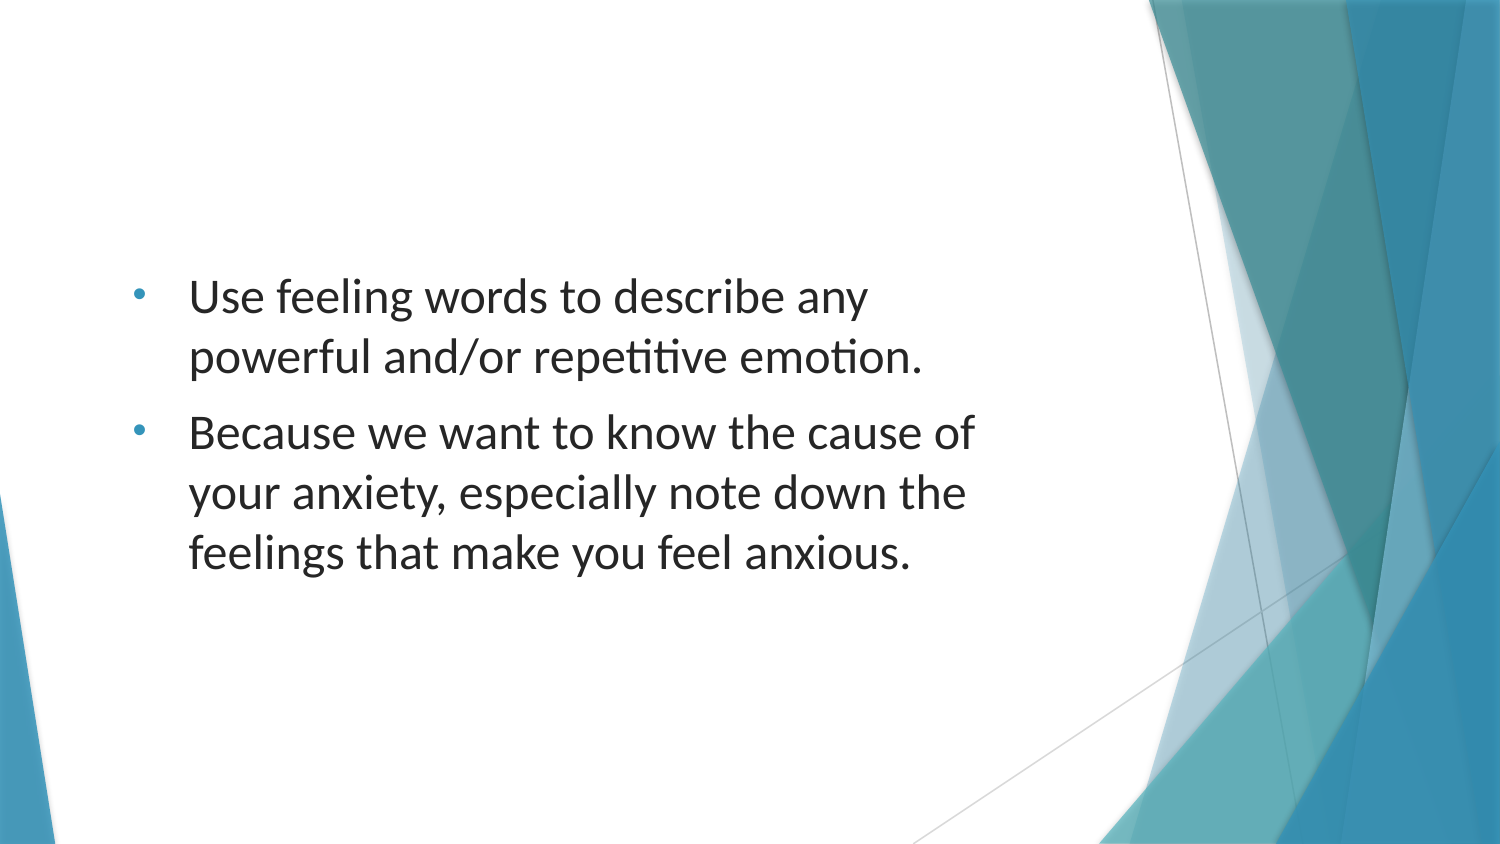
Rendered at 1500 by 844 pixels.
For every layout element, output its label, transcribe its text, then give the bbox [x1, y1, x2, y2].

text_box Use feeling words to describe any powerful and/or repetitive emotion. Because we want to know the cause of your anxiety, especially note down the feelings that make you feel anxious. [117, 256, 1069, 683]
